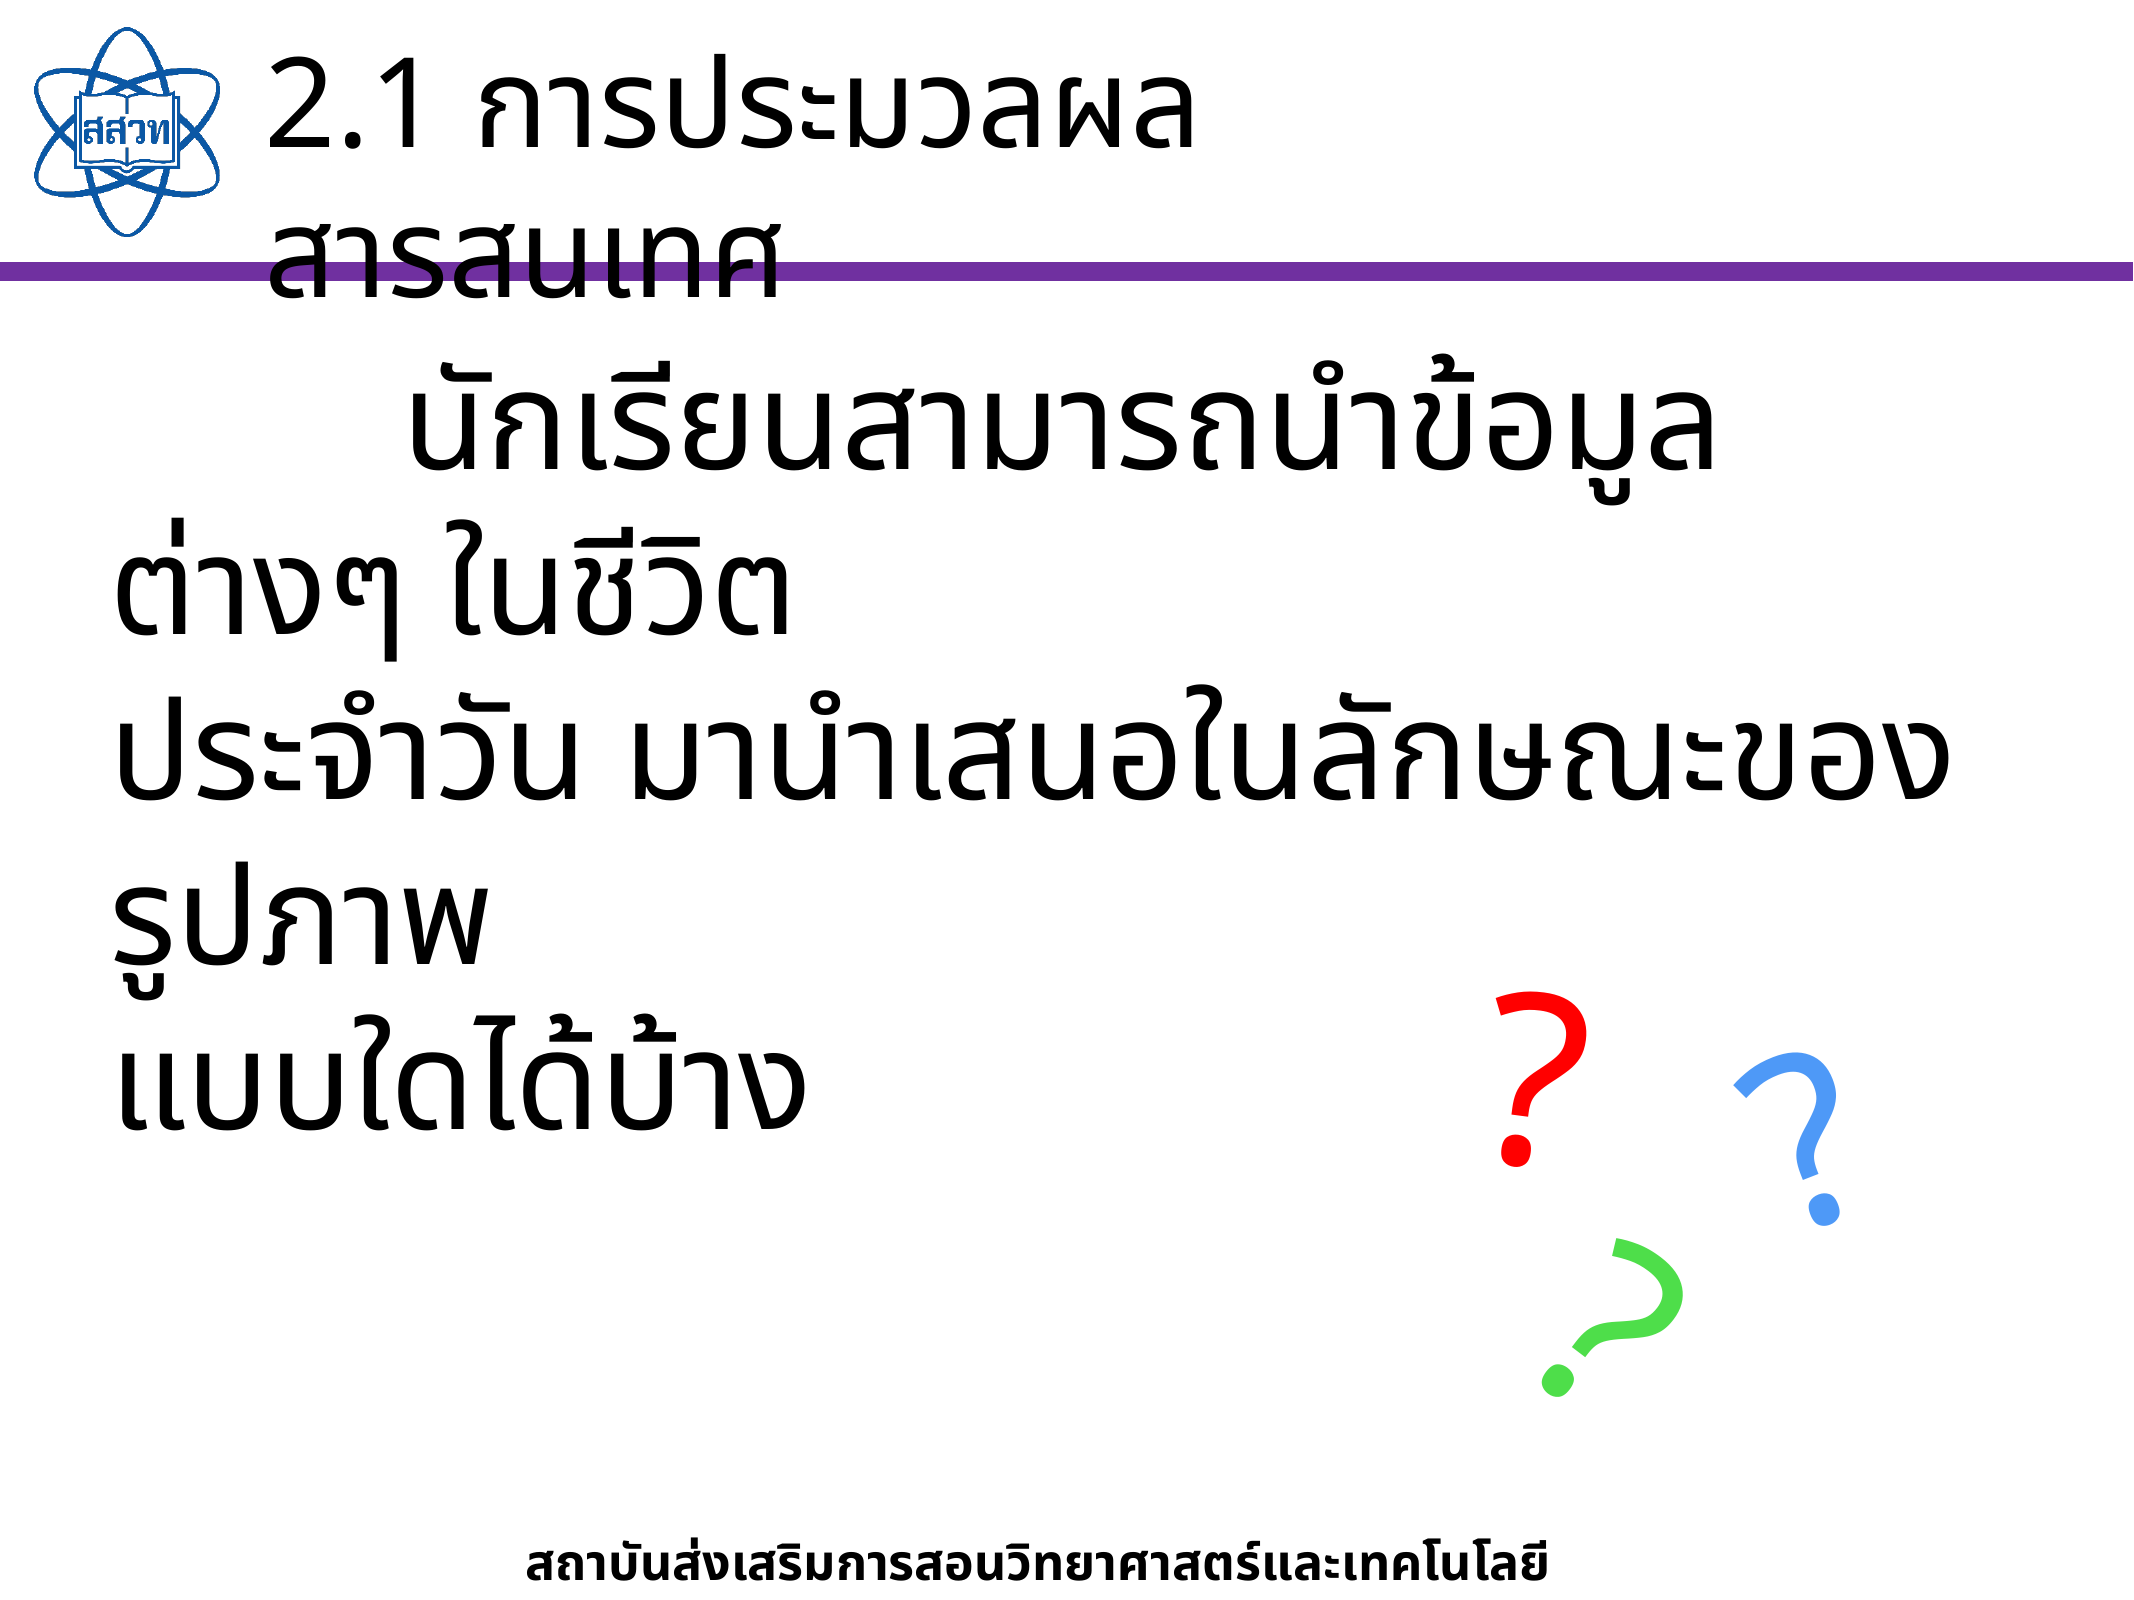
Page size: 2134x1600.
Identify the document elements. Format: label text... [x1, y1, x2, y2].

text_box 2.1 การประมวลผลสารสนเทศ [256, 88, 1347, 257]
text_box สถาบันส่งเสริมการสอนวิทยาศาสตร์และเทคโนโลยี [74, 1522, 1250, 1589]
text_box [1255, 847, 2118, 1600]
picture [33, 27, 220, 237]
text_box นักเรียนสามารถนำข้อมูลต่างๆ ในชีวิต ประจำวัน มานำเสนอในลักษณะของรูปภาพ แบบใดได้บ้าง [101, 485, 2029, 1169]
